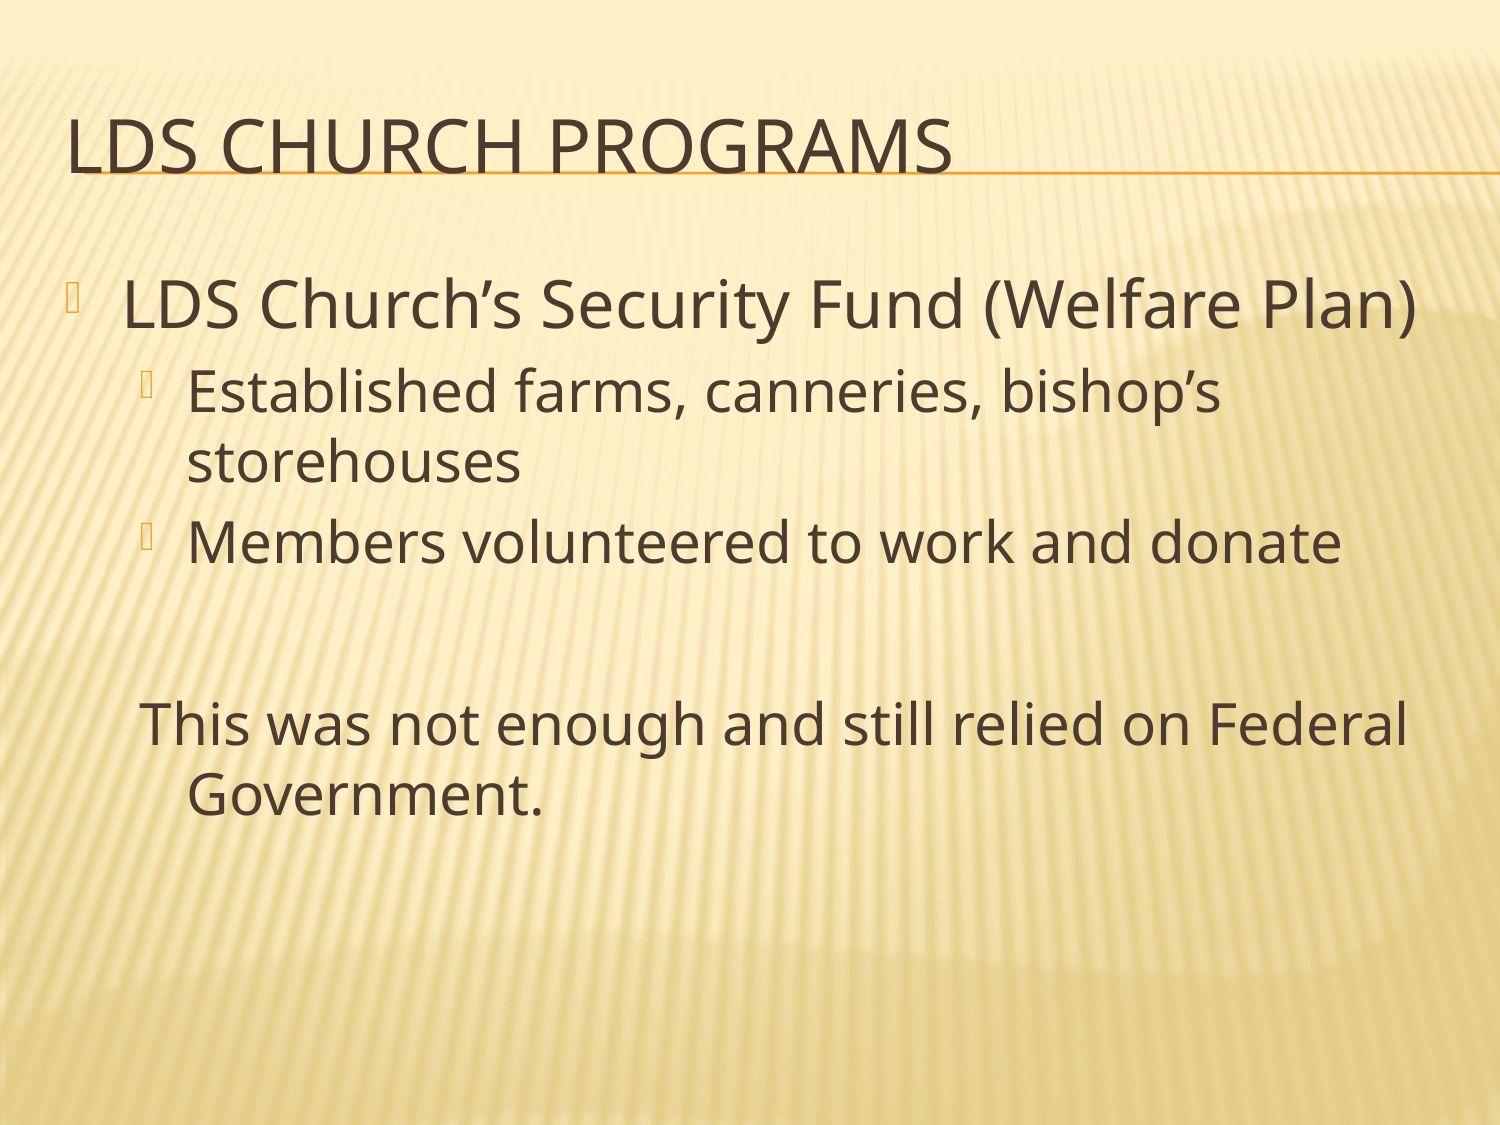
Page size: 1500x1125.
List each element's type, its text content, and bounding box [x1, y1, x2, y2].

list LDS Church’s Security Fund (Welfare Plan) Established farms, canneries, bishop’s storehouses Members volunteered to work and donate This was not enough and still relied on Federal Government. [50, 254, 1475, 998]
title LDS Church Programs [50, 75, 1475, 213]
